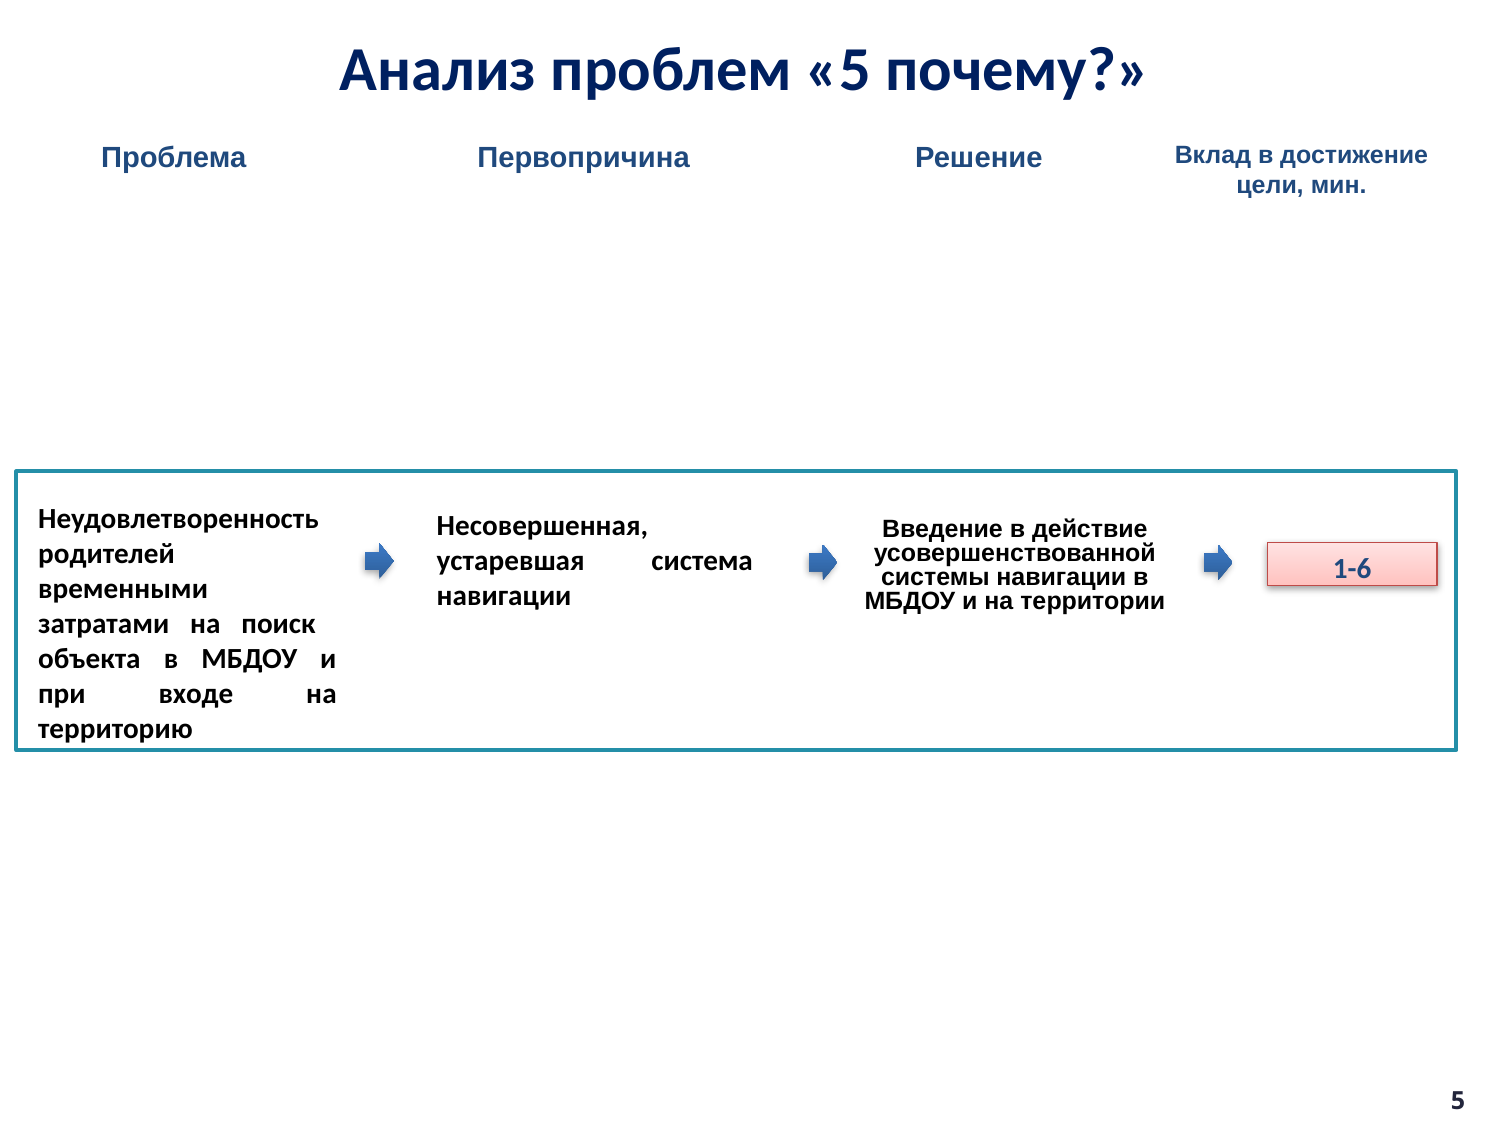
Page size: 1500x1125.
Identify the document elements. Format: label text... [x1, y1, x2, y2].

text_box 1-6 [1267, 542, 1438, 586]
text_box [1203, 544, 1233, 581]
text_box [365, 543, 394, 579]
text_box Введение в действие усовершенствованной системы навигации в МБДОУ и на территории [843, 504, 1187, 640]
text_box [808, 544, 838, 581]
text_box Первопричина [446, 130, 721, 176]
text_box Решение [848, 130, 1110, 176]
text_box [14, 469, 1458, 752]
text_box Анализ проблем «5 почему?» [33, 30, 1458, 100]
text_box Неудовлетворенность родителей временными затратами на поиск объекта в МБДОУ и при входе на территорию [23, 492, 352, 752]
text_box Проблема [36, 130, 312, 176]
text_box Вклад в достижение цели, мин. [1153, 130, 1451, 201]
text_box Несовершенная, устаревшая система навигации [421, 492, 768, 613]
text_box 5 [1421, 1077, 1495, 1125]
